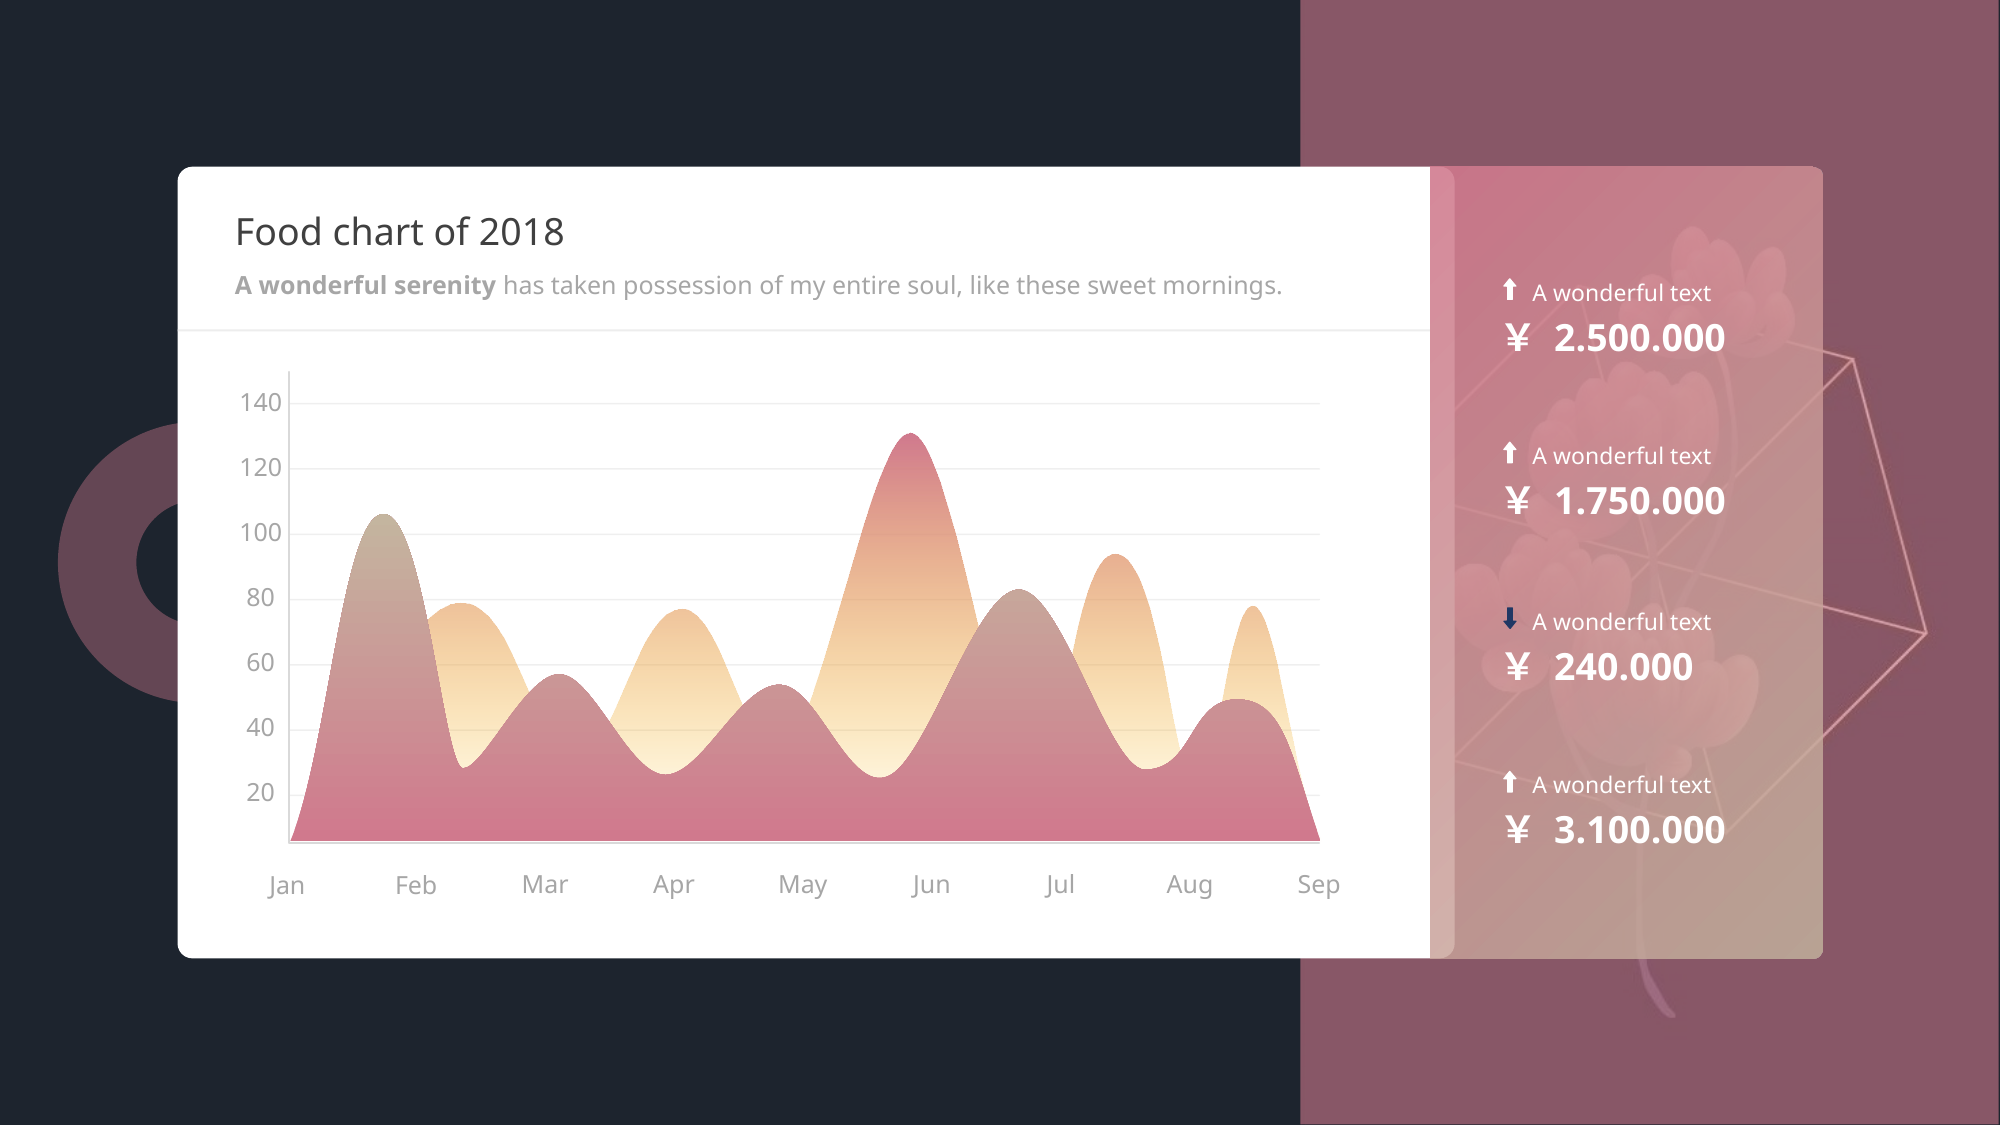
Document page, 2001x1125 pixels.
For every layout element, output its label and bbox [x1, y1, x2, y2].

text_box [1484, 265, 1780, 367]
text_box [220, 200, 1321, 305]
picture [1301, 0, 2000, 1125]
text_box [220, 371, 1387, 918]
text_box [56, 422, 177, 703]
text_box [1484, 594, 1780, 696]
text_box [1484, 758, 1780, 860]
text_box [1484, 428, 1780, 531]
text_box [177, 166, 1823, 959]
